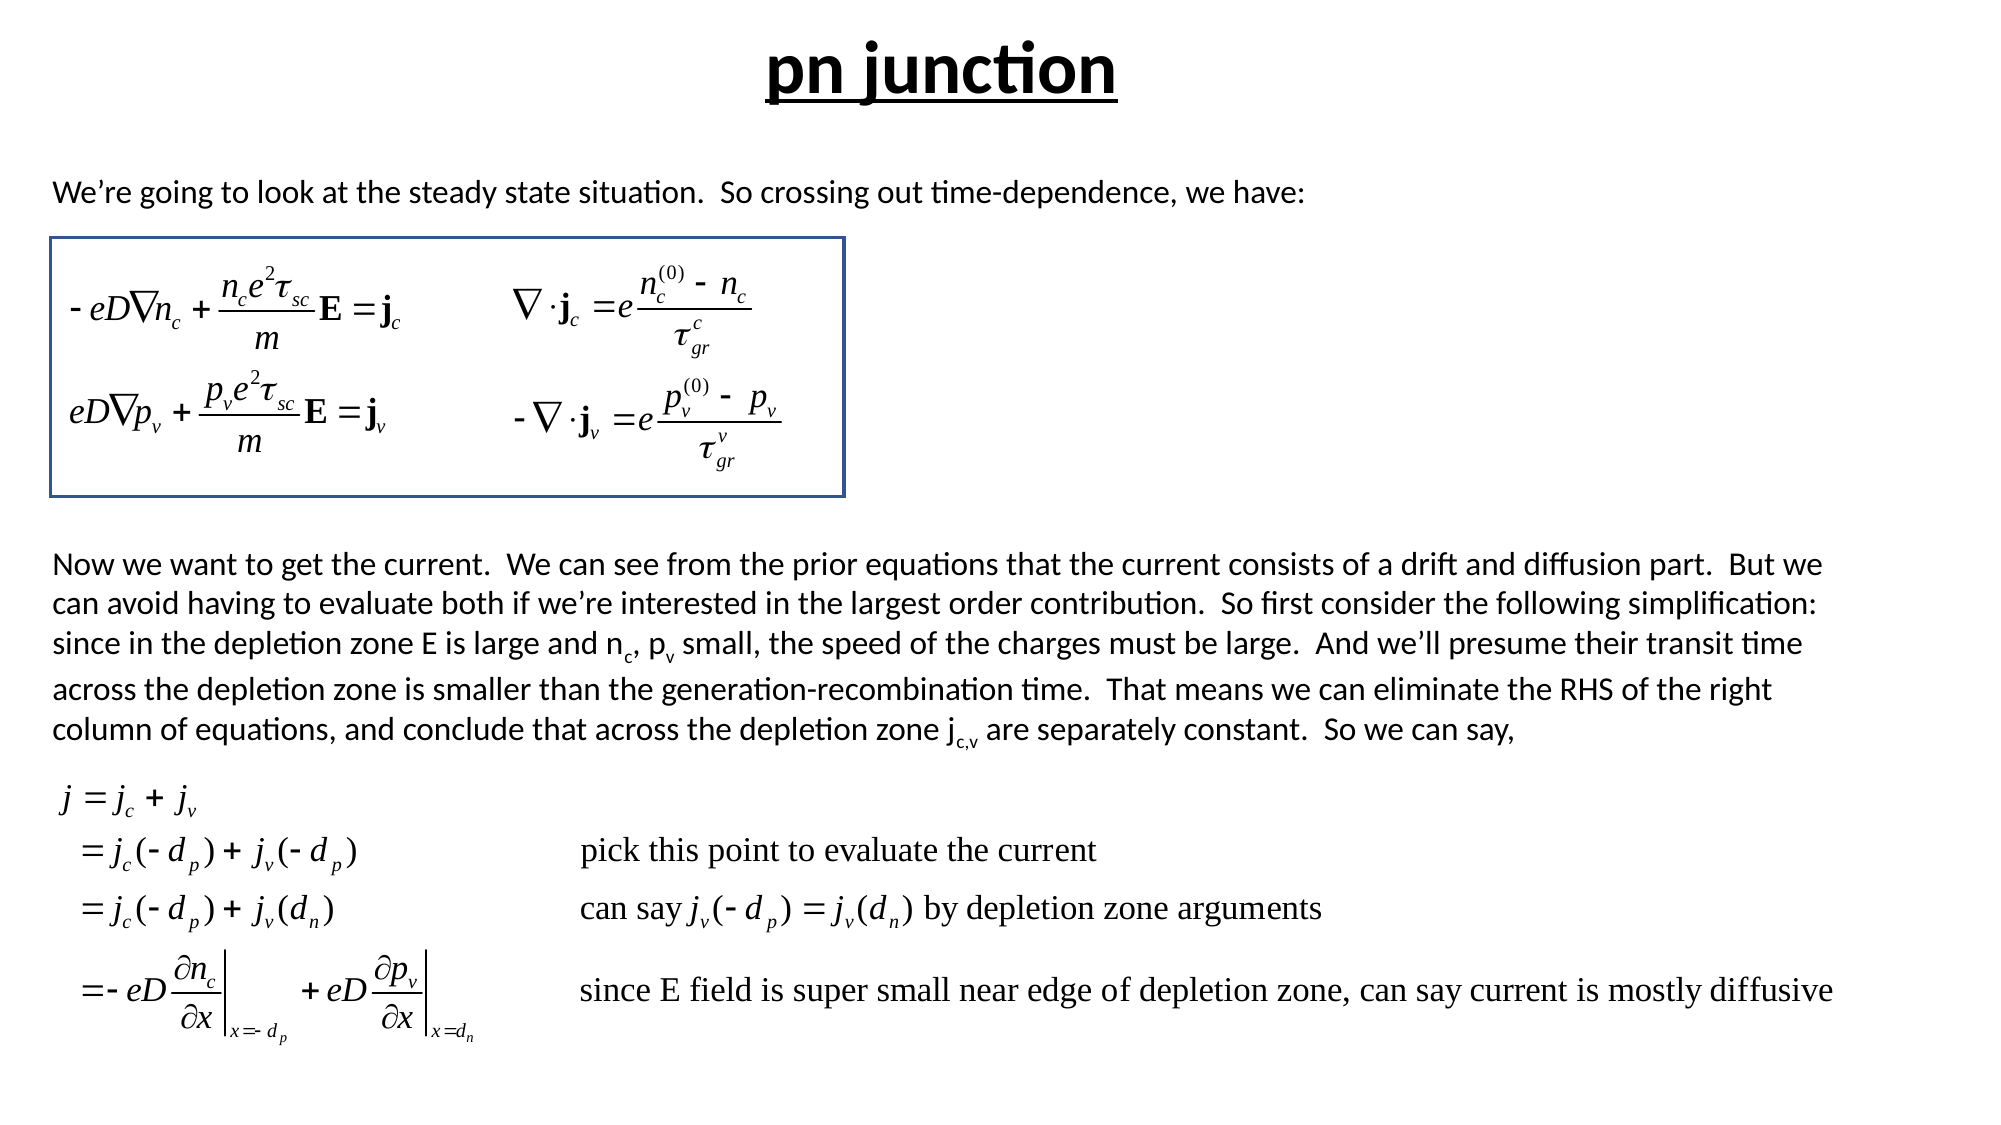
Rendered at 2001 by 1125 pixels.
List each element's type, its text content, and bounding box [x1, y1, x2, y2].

text_box Now we want to get the current. We can see from the prior equations that the current consists of a drift and diffusion part. But we can avoid having to evaluate both if we’re interested in the largest order contribution. So first consider the following simplification: since in the depletion zone E is large and nc, pv small, the speed of the charges must be large. And we’ll presume their transit time across the depletion zone is smaller than the generation-recombination time. That means we can eliminate the RHS of the right column of equations, and conclude that across the depletion zone jc,v are separately constant. So we can say, [37, 534, 1847, 760]
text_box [508, 255, 786, 480]
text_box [64, 255, 408, 463]
title pn junction [706, 15, 1178, 118]
text_box [50, 237, 845, 497]
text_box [50, 774, 1841, 1053]
text_box We’re going to look at the steady state situation. So crossing out time-dependence, we have: [37, 162, 1396, 218]
